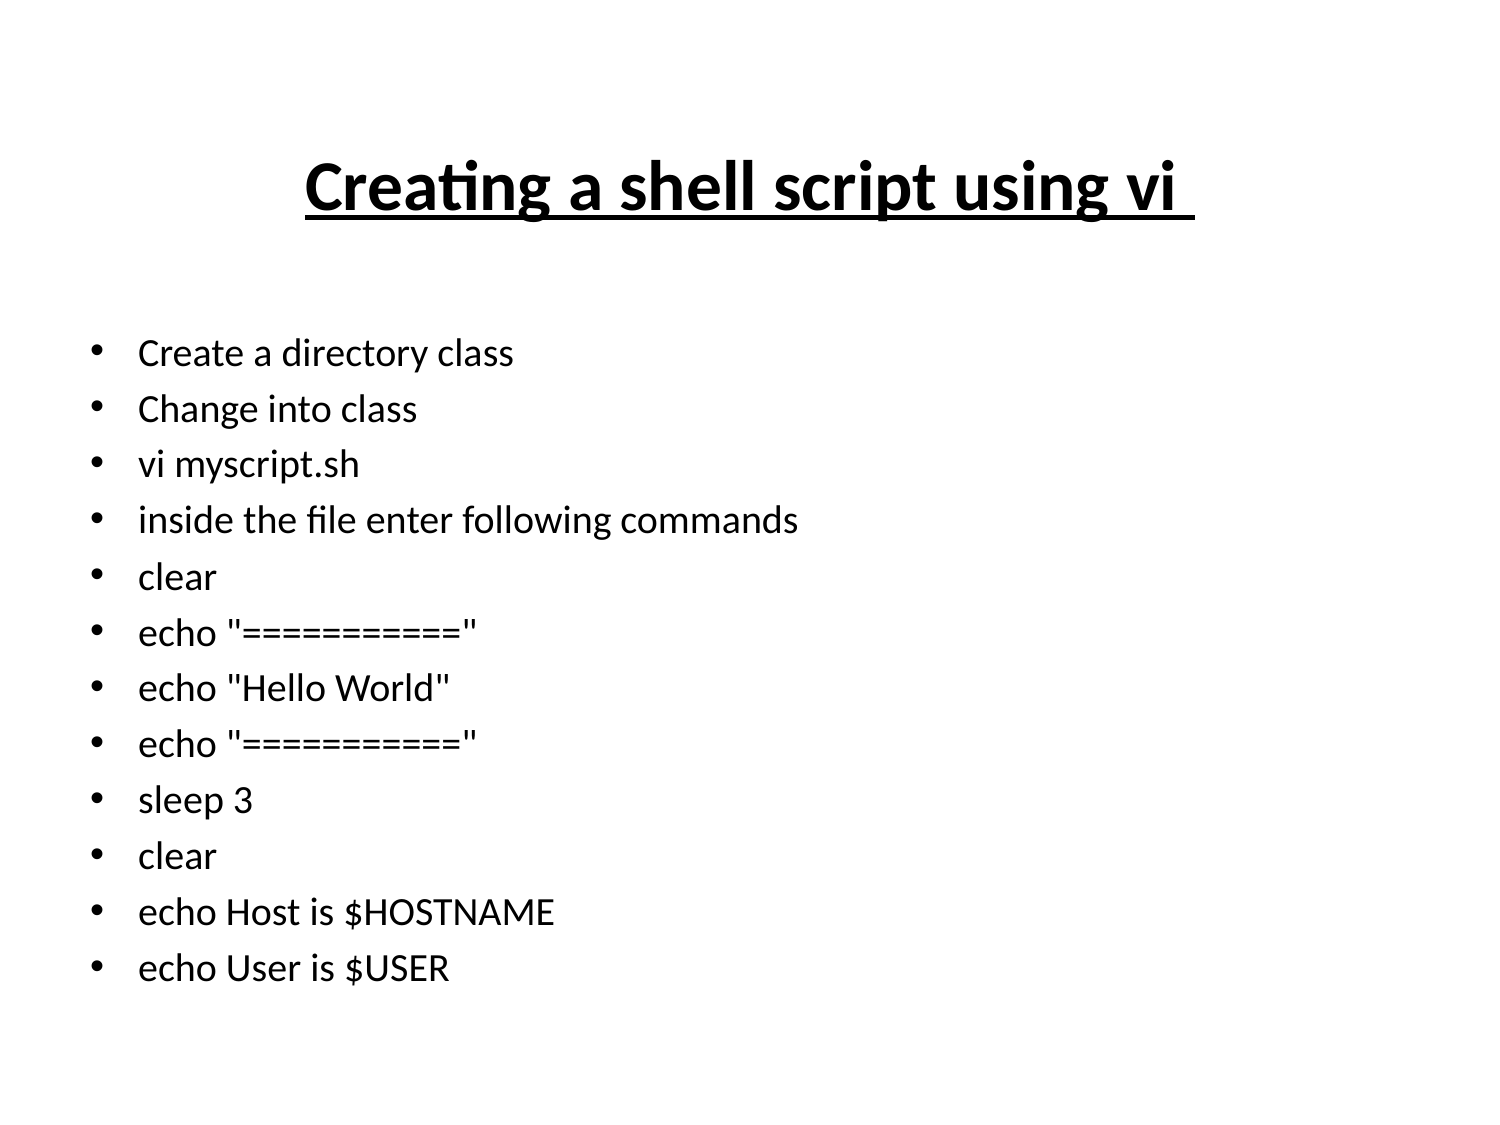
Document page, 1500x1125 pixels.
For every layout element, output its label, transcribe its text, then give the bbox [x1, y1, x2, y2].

title Creating a shell script using vi [75, 45, 1425, 233]
list Create a directory class Change into class vi myscript.sh inside the file enter following commands clear echo "===========" echo "Hello World" echo "===========" sleep 3 clear echo Host is $HOSTNAME echo User is $USER [75, 262, 1425, 1005]
